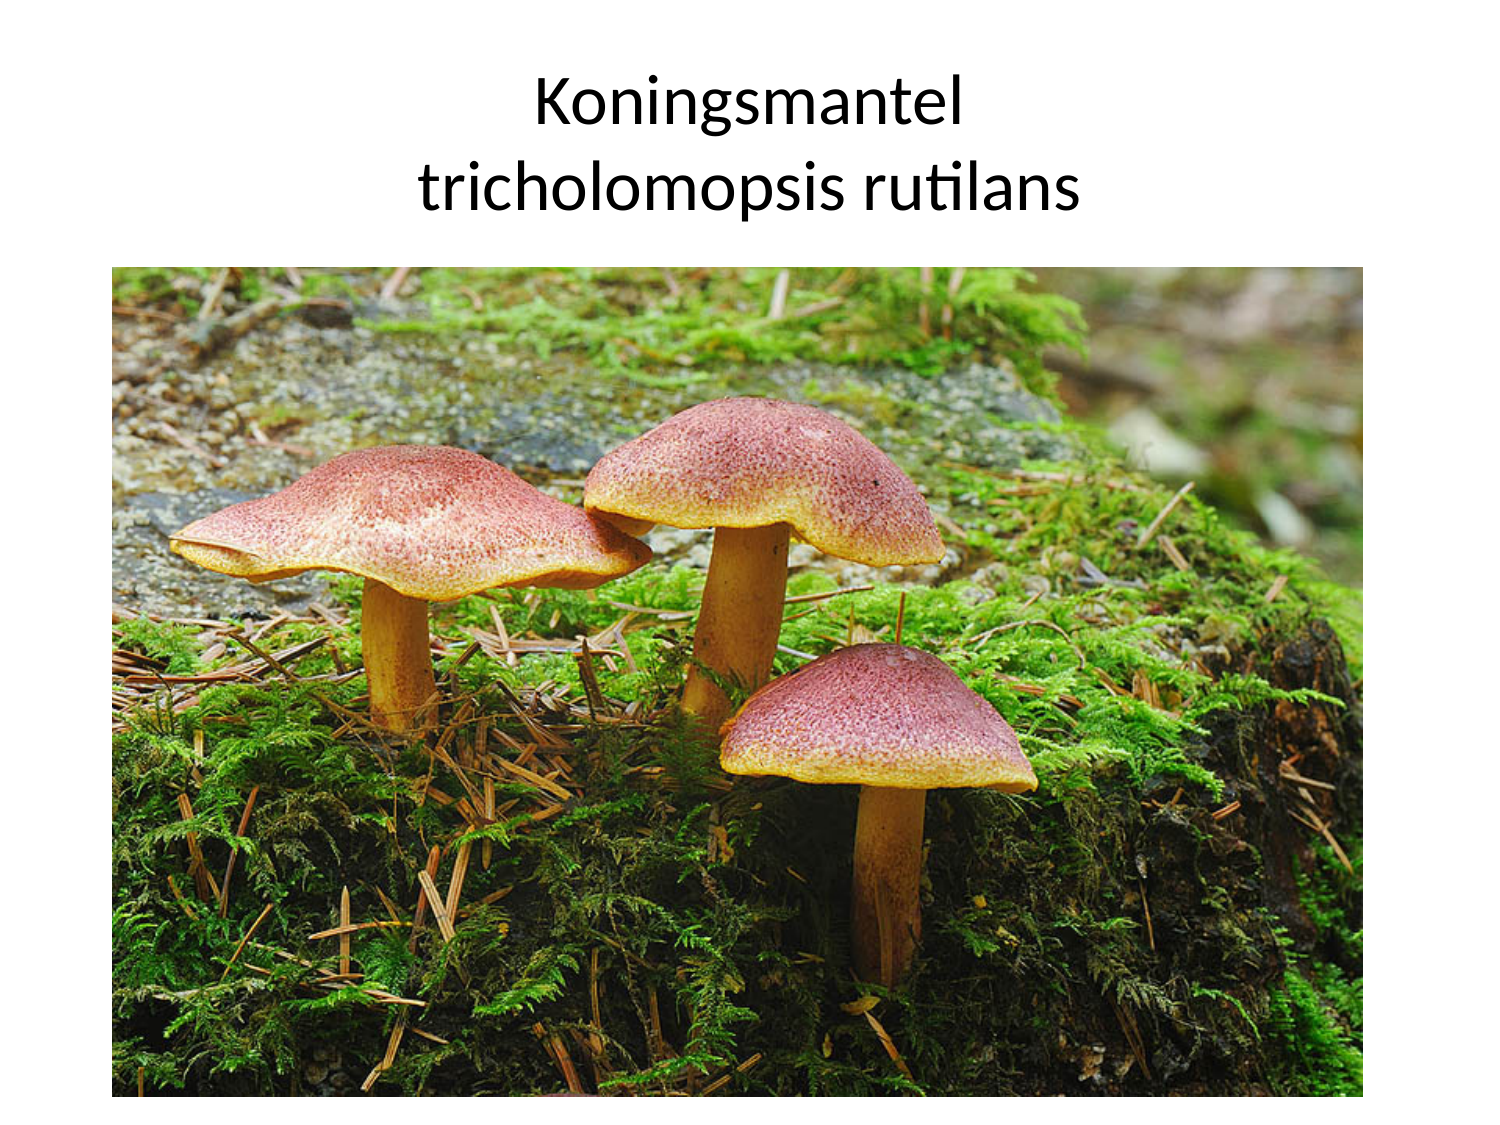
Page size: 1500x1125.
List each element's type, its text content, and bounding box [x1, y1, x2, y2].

title Koningsmantel tricholomopsis rutilans [75, 45, 1425, 233]
picture [111, 266, 1363, 1098]
